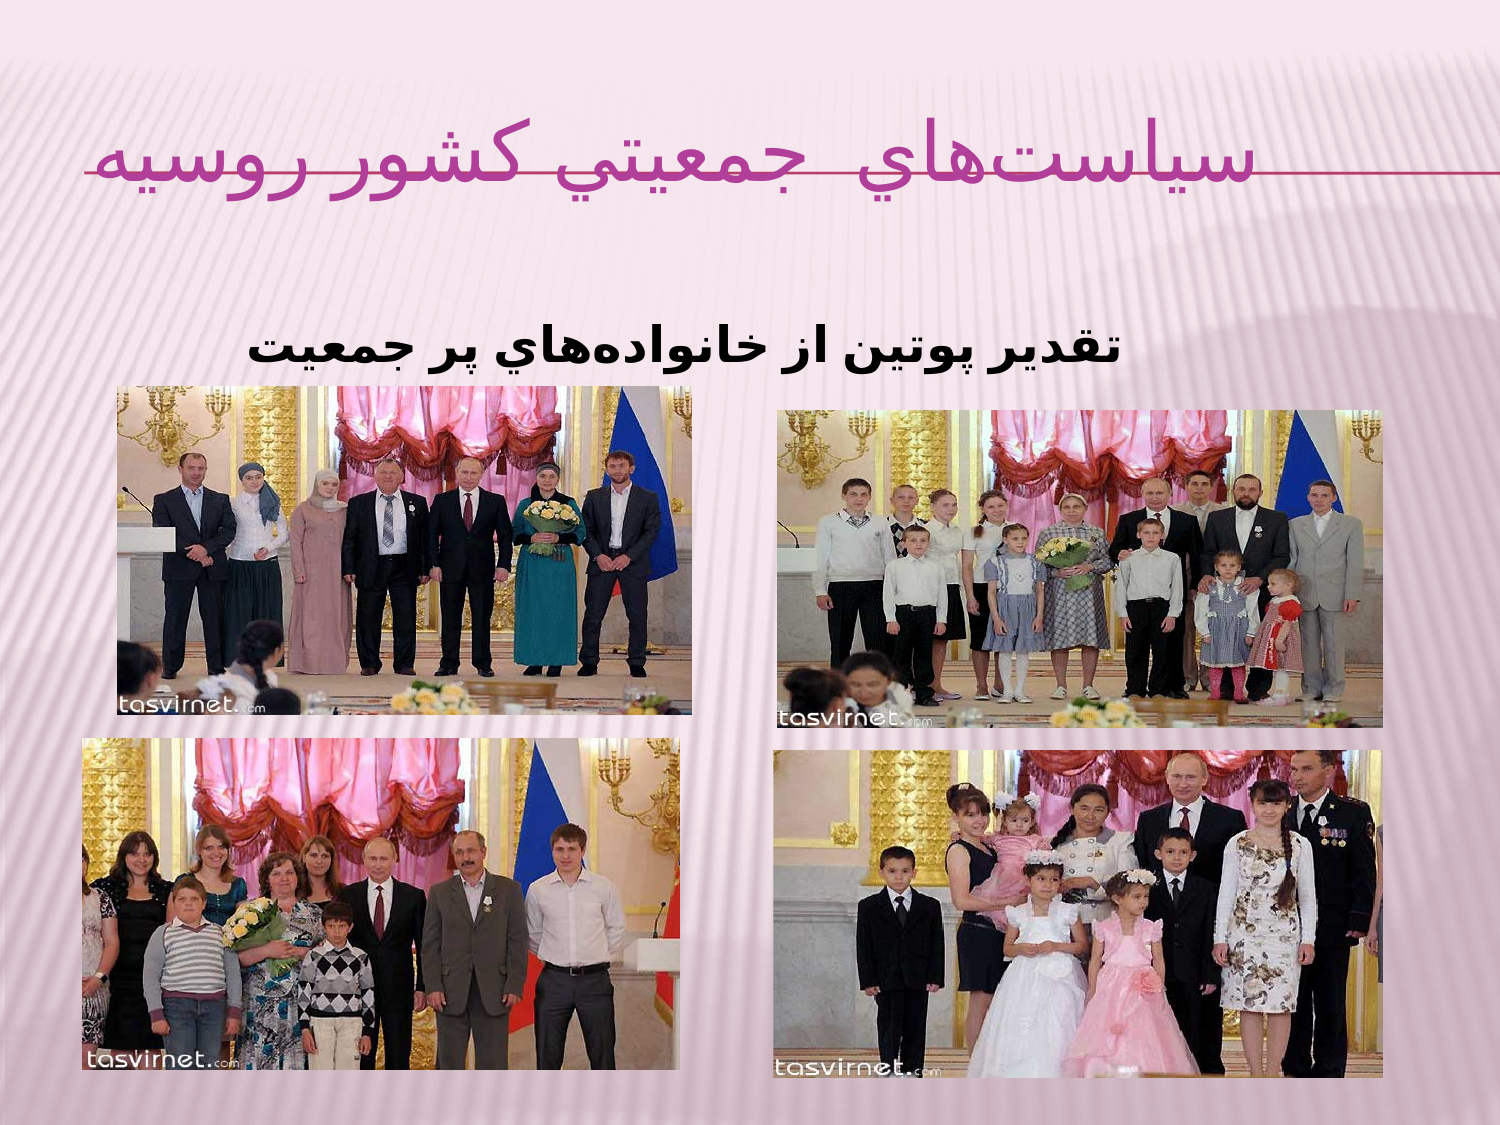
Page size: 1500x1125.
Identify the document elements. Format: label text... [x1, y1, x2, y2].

picture [116, 386, 692, 716]
title سياست‌هاي جمعيتي كشور روسیه [76, 54, 1427, 243]
text_box تقدیر پوتين از خانواده‌هاي پر جمعيت [231, 304, 1151, 380]
picture [773, 749, 1384, 1079]
picture [81, 737, 680, 1071]
picture [777, 409, 1384, 729]
